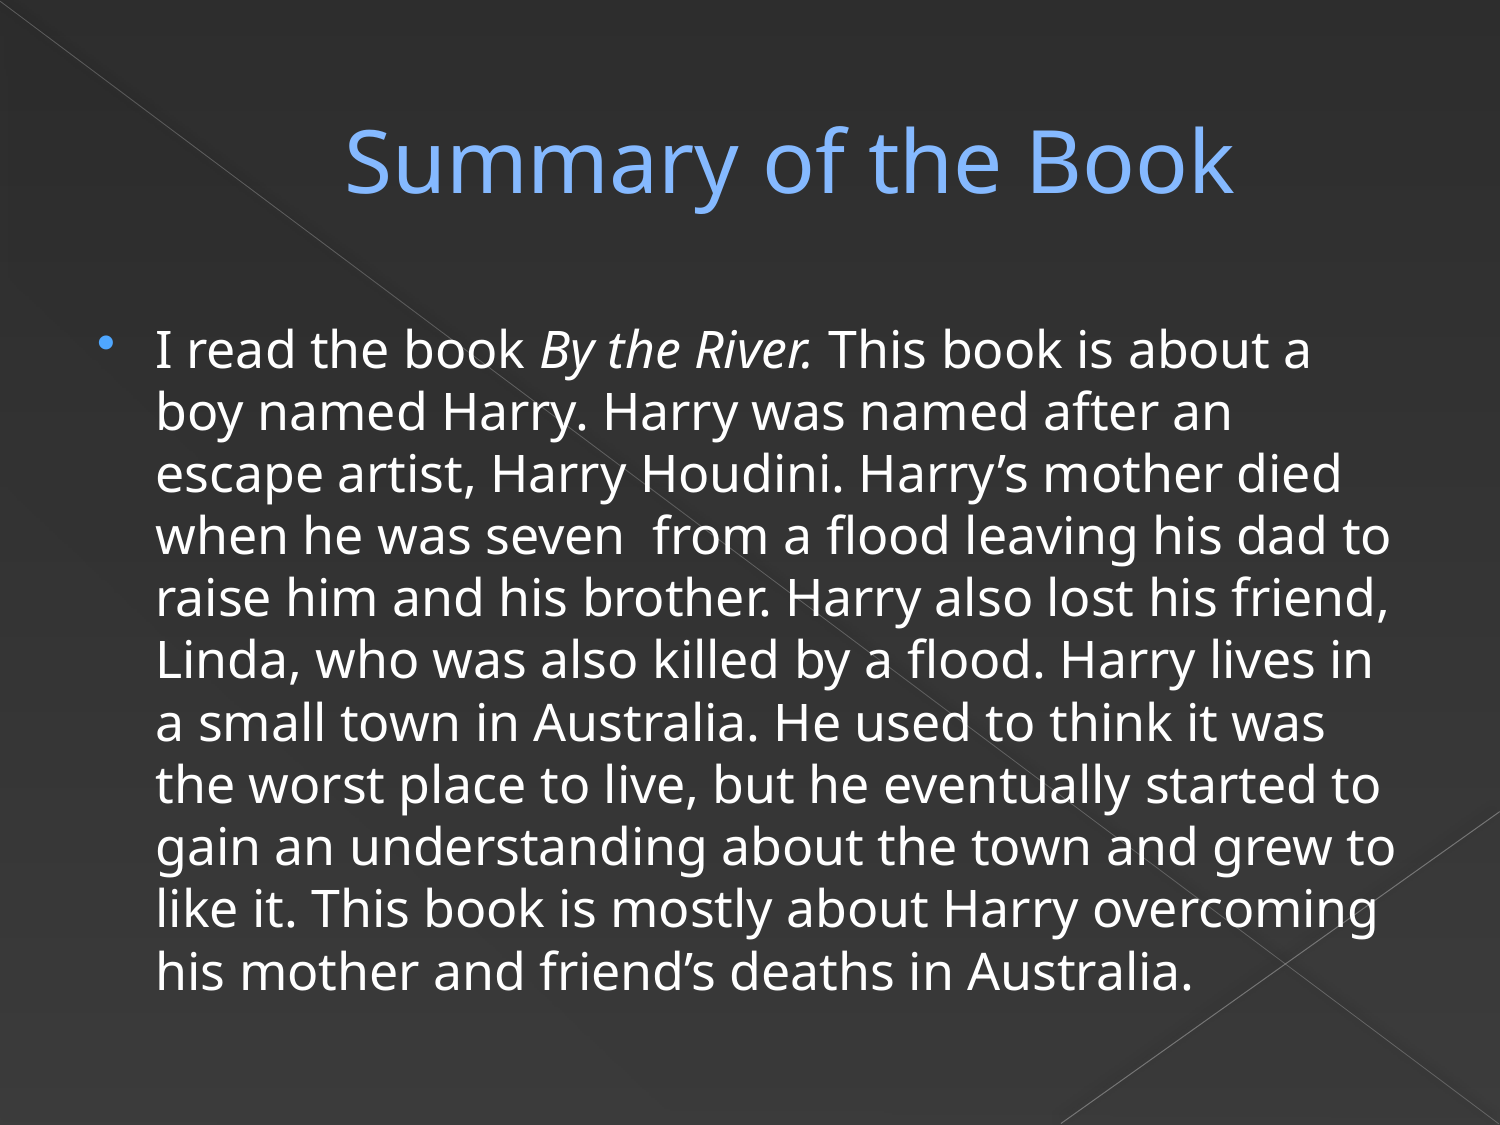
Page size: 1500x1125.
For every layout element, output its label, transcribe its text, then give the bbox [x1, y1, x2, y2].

title Summary of the Book [75, 43, 1425, 274]
list I read the book By the River. This book is about a boy named Harry. Harry was named after an escape artist, Harry Houdini. Harry’s mother died when he was seven from a flood leaving his dad to raise him and his brother. Harry also lost his friend, Linda, who was also killed by a flood. Harry lives in a small town in Australia. He used to think it was the worst place to live, but he eventually started to gain an understanding about the town and grew to like it. This book is mostly about Harry overcoming his mother and friend’s deaths in Australia. [75, 308, 1425, 1059]
